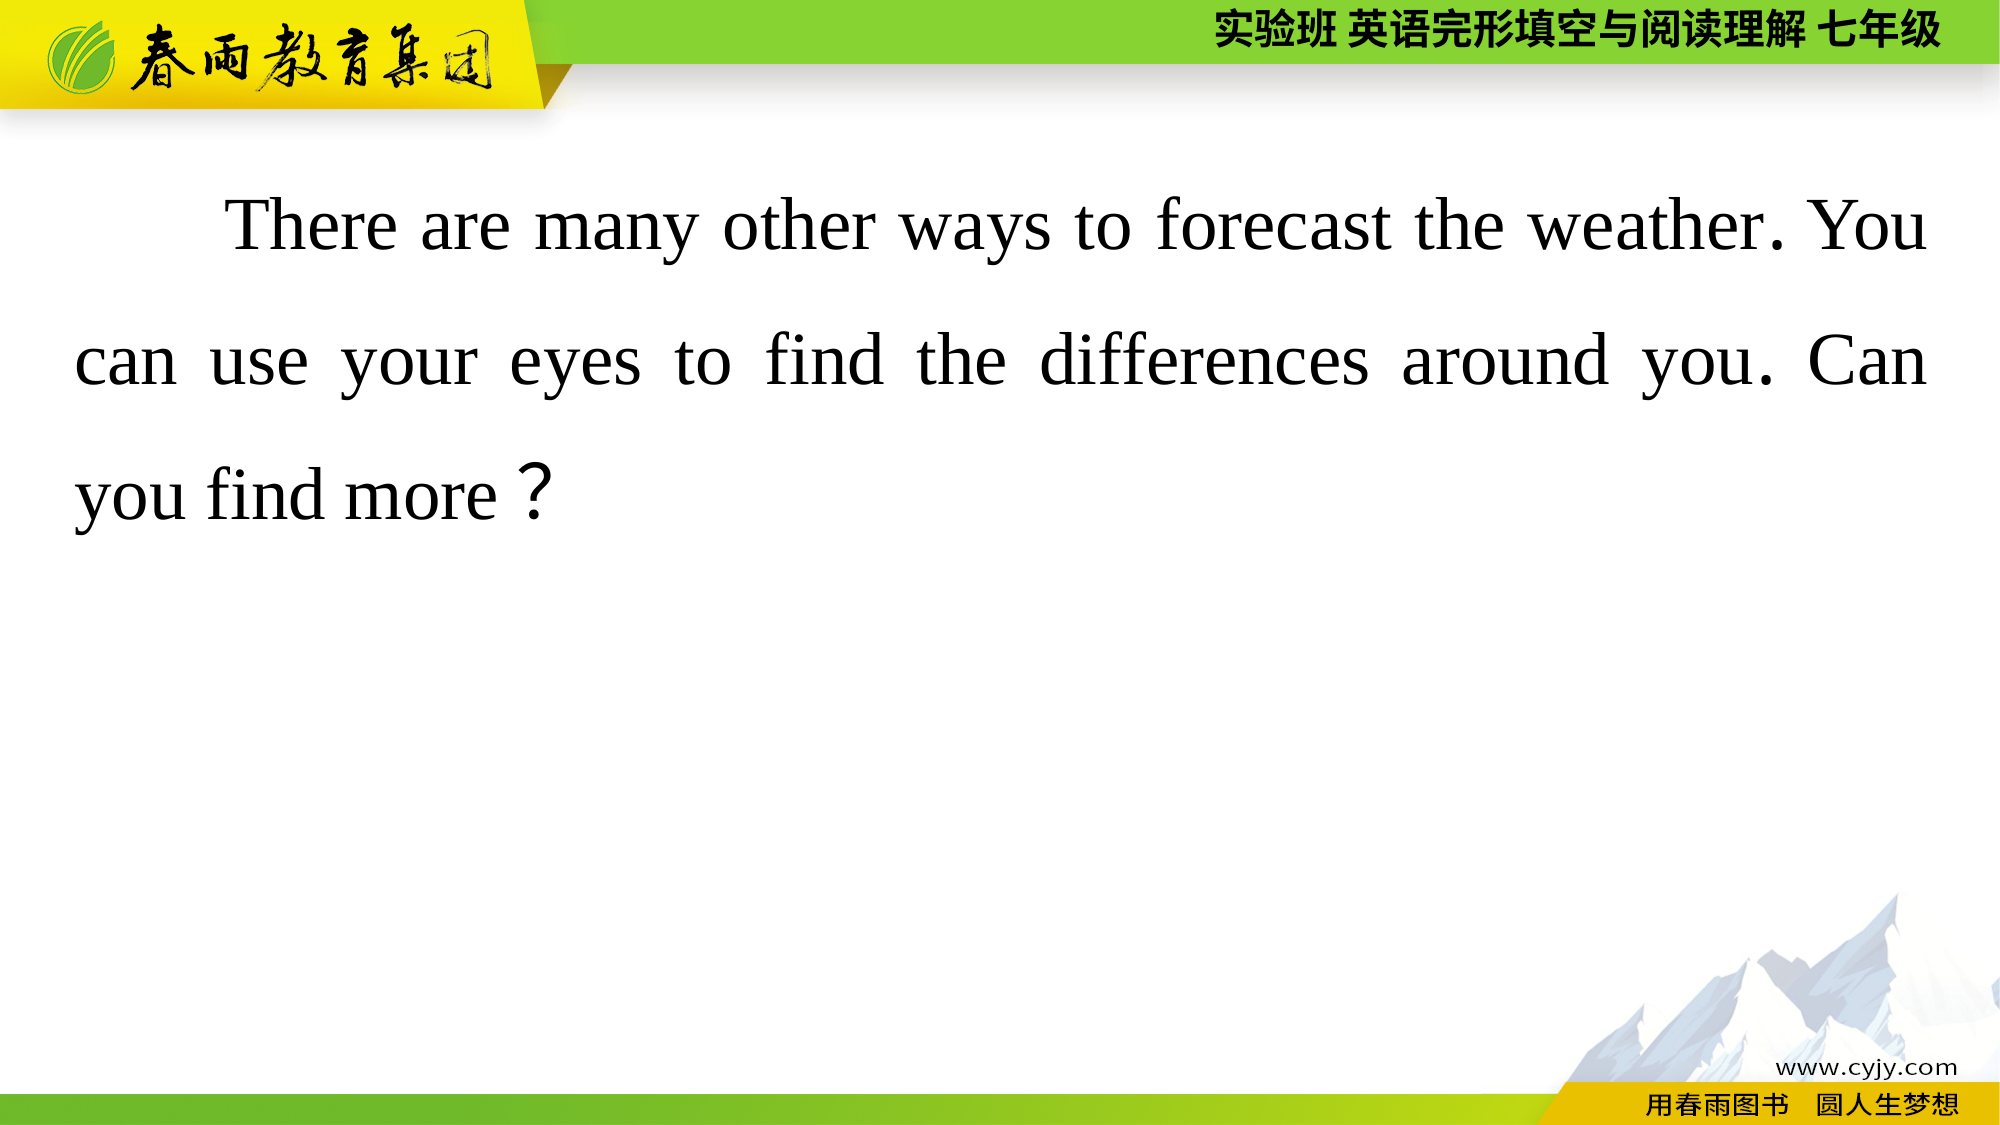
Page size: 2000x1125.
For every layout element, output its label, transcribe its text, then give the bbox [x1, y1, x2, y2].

picture [0, 0, 2000, 1125]
list There are many other ways to forecast the weather. You can use your eyes to find the differences around you. Can you find more？ [59, 122, 1944, 530]
